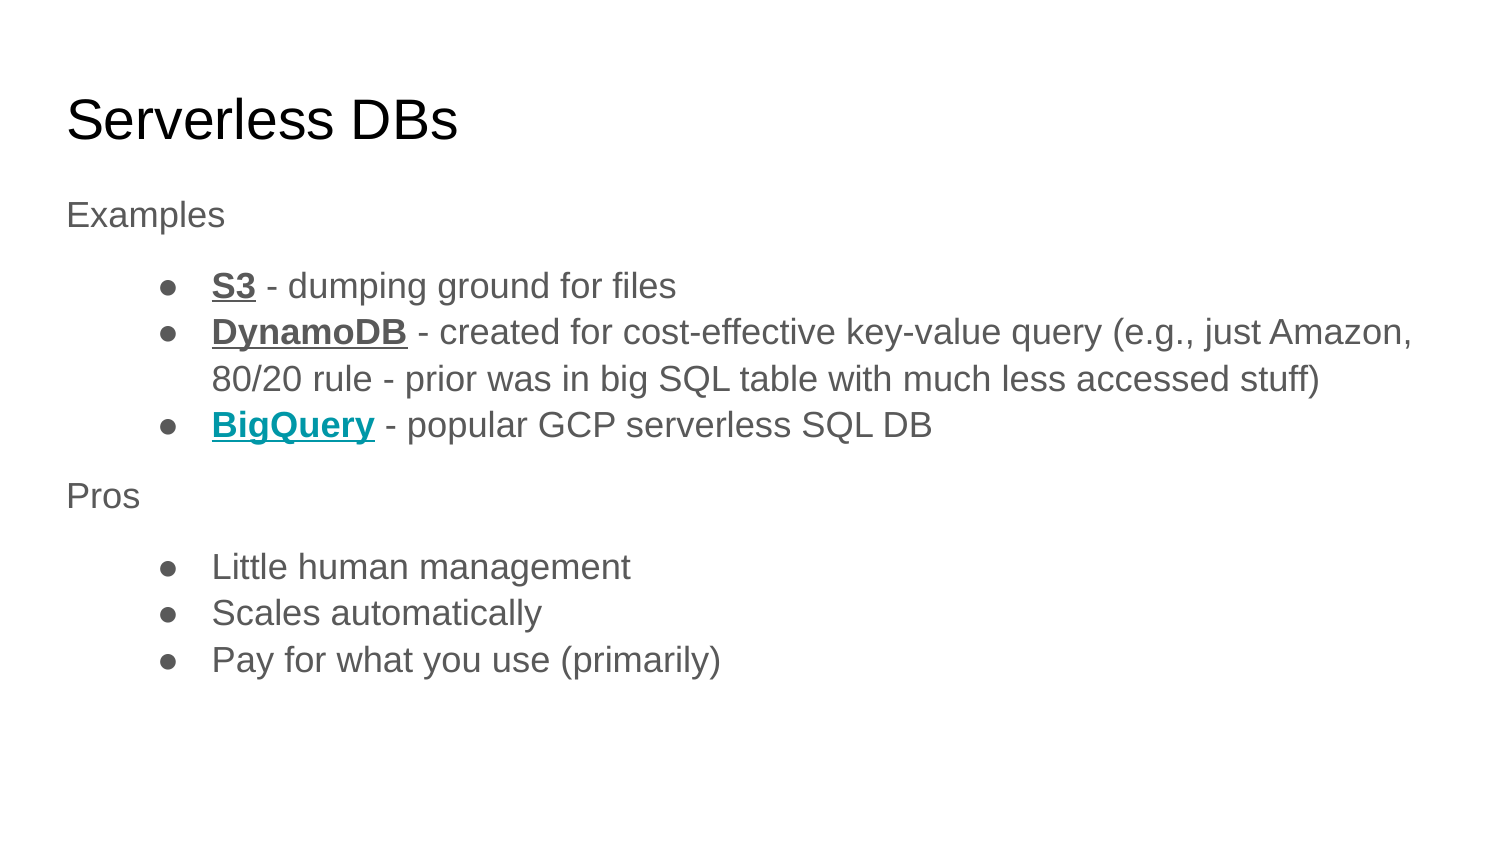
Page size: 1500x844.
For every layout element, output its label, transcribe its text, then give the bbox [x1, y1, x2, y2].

title Serverless DBs [51, 72, 1449, 167]
list Examples S3 - dumping ground for files DynamoDB - created for cost-effective key-value query (e.g., just Amazon, 80/20 rule - prior was in big SQL table with much less accessed stuff) BigQuery - popular GCP serverless SQL DB Pros Little human management Scales automatically Pay for what you use (primarily) [51, 173, 1449, 735]
